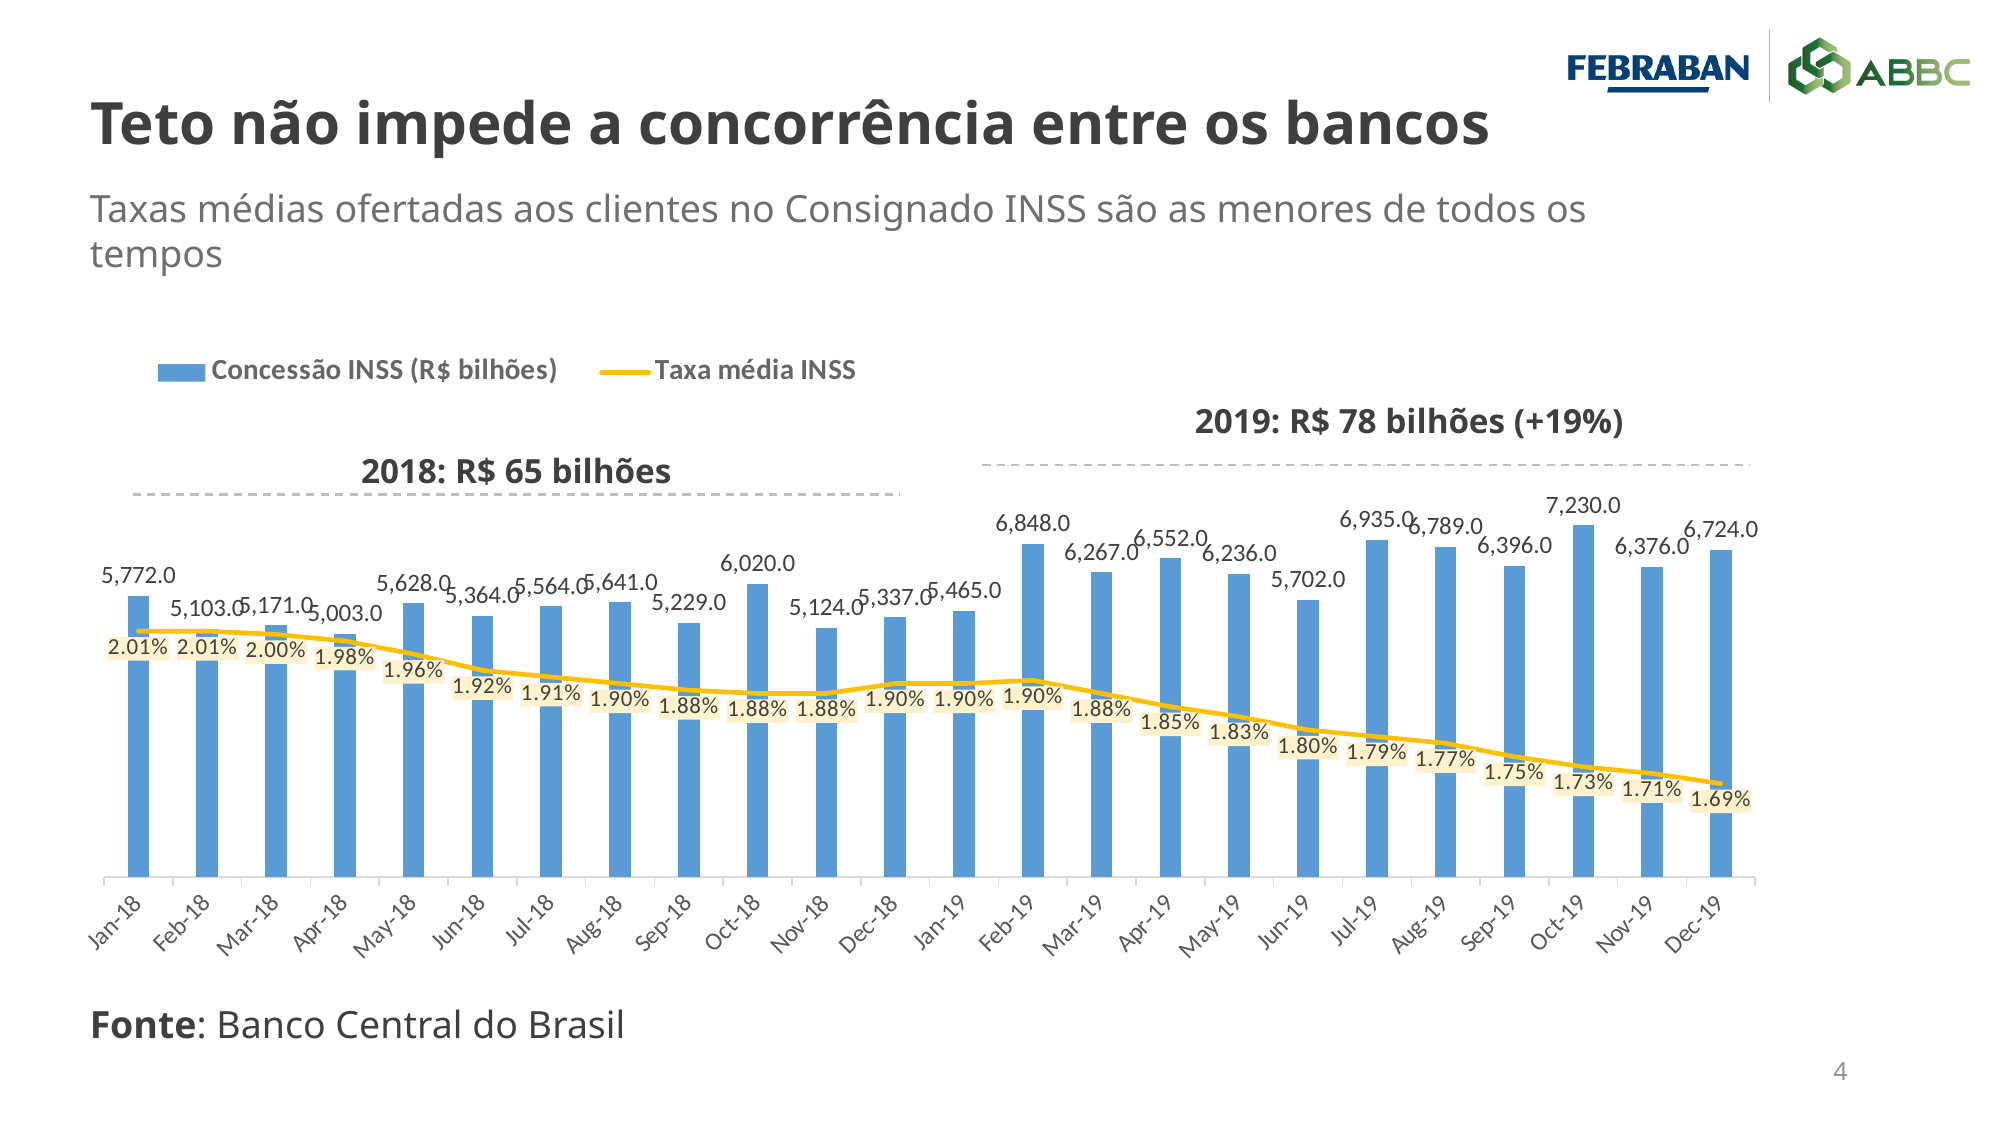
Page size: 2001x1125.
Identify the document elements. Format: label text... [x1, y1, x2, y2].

chart [54, 336, 1816, 998]
text_box Teto não impede a concorrência entre os bancos [74, 45, 1796, 197]
text_box Taxas médias ofertadas aos clientes no Consignado INSS são as menores de todos os tempos [75, 177, 1743, 283]
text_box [1543, 22, 1976, 117]
slide_number 4 [1412, 1042, 1863, 1103]
text_box Fonte: Banco Central do Brasil [74, 998, 1094, 1054]
